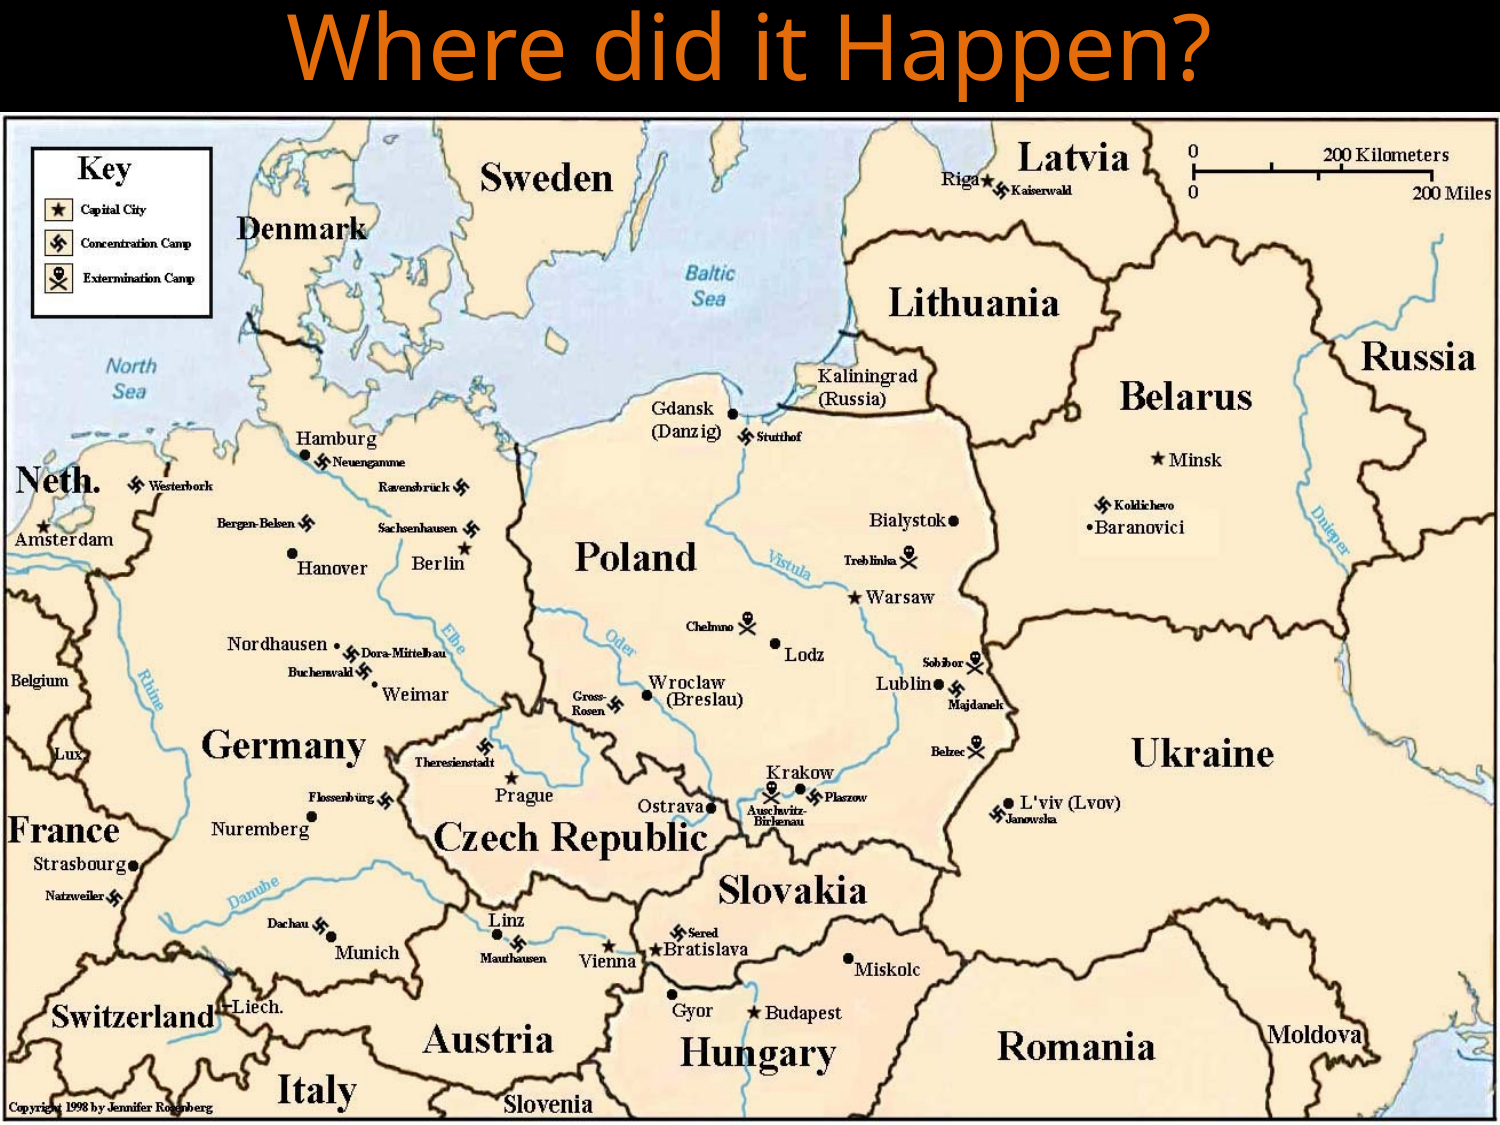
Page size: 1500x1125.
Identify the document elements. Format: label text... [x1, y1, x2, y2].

picture [0, 112, 1500, 1125]
title Where did it Happen? [75, 0, 1425, 110]
